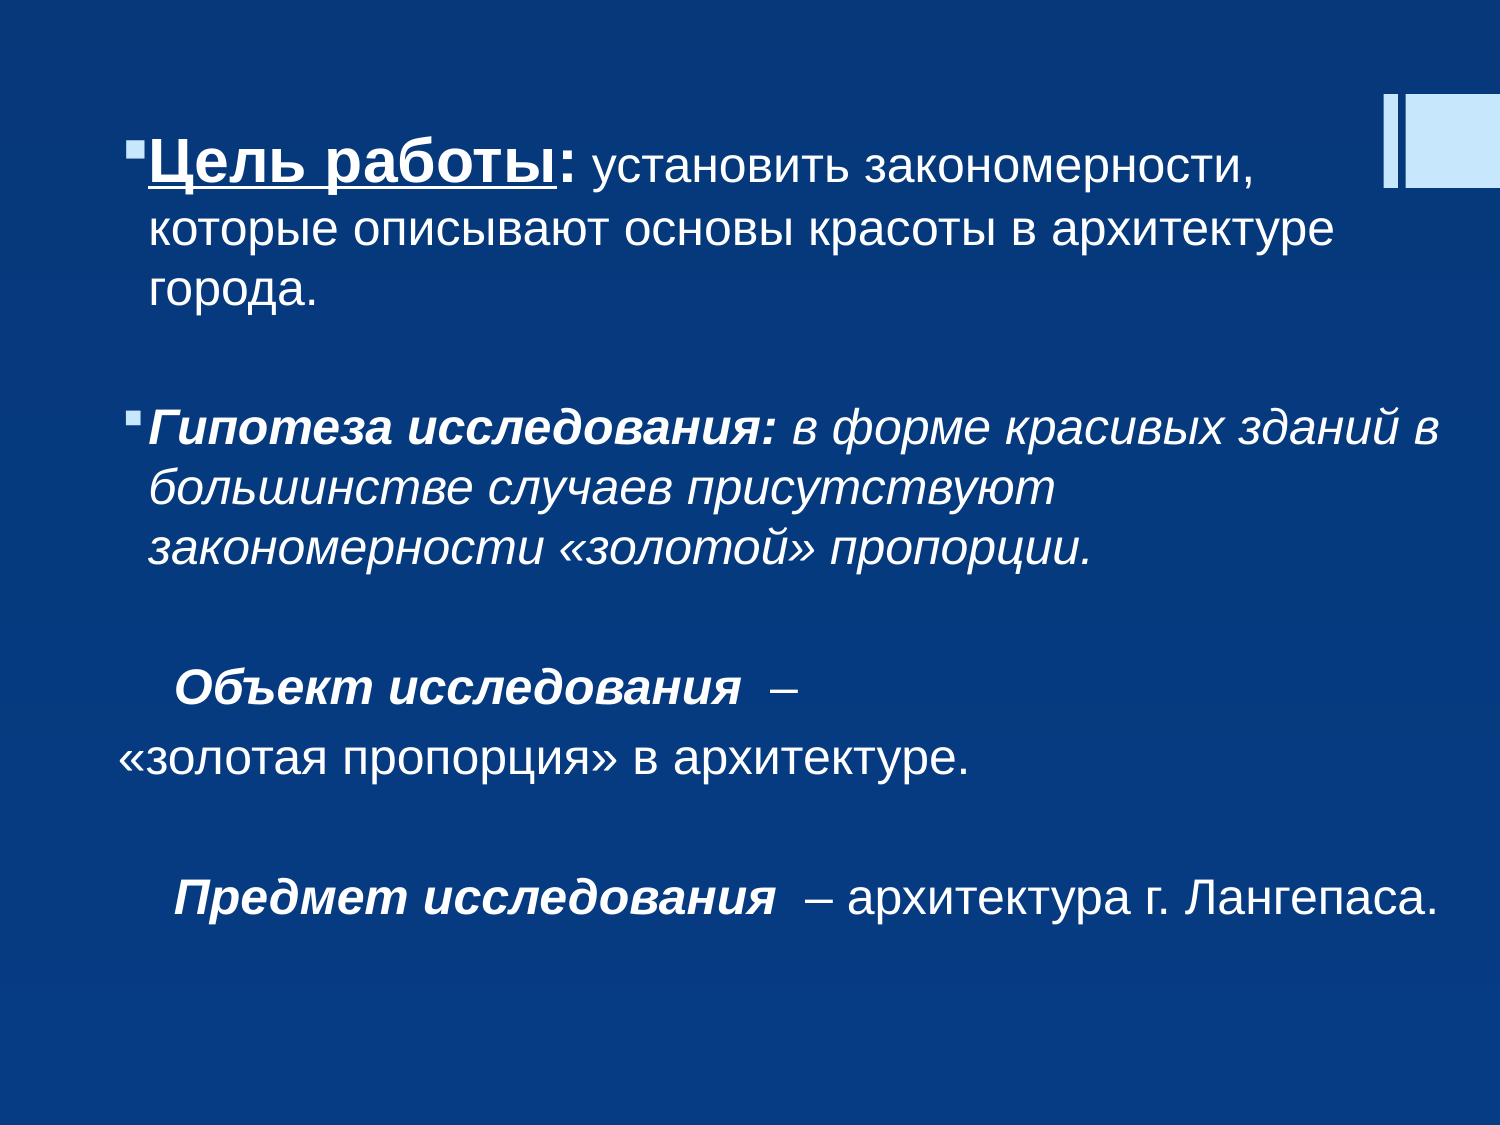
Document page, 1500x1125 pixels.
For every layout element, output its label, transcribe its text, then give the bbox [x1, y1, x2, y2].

list Цель работы: установить закономерности, которые описывают основы красоты в архитектуре города. Гипотеза исследования: в форме красивых зданий в большинстве случаев присутствуют закономерности «золотой» пропорции. Объект исследования – «золотая пропорция» в архитектуре. Предмет исследования – архитектура г. Лангепаса. [100, 112, 1471, 1000]
